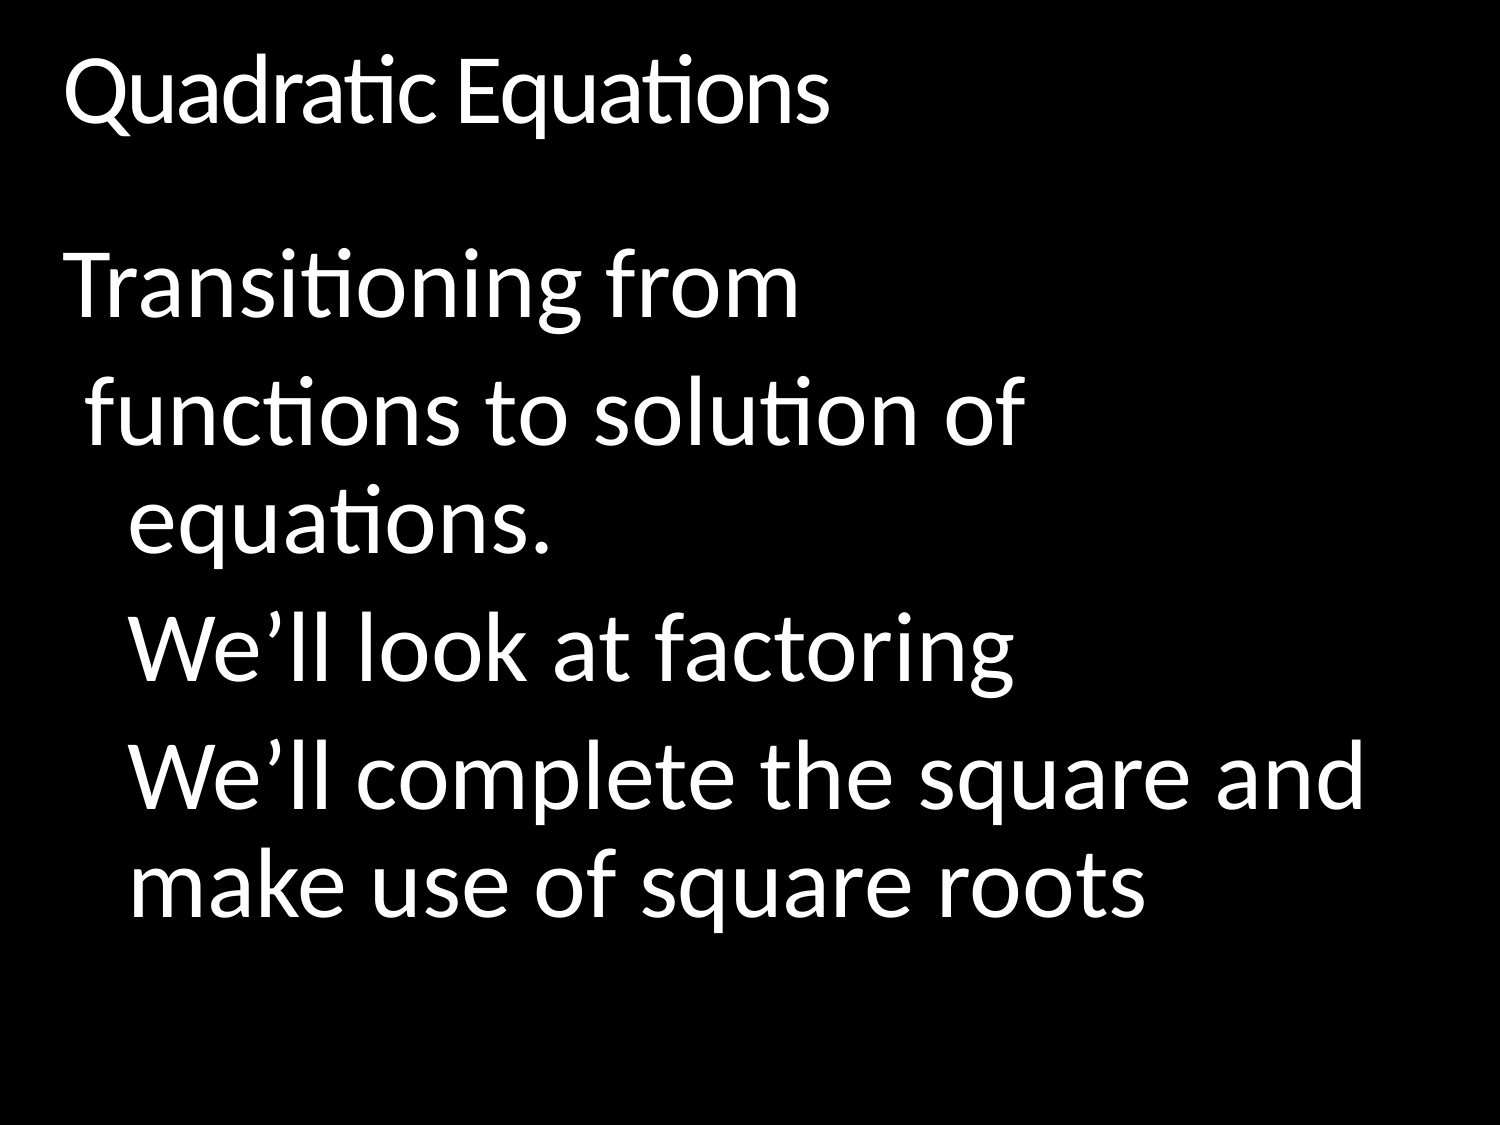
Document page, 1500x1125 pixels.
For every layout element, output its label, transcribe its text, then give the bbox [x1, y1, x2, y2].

list Transitioning from functions to solution of equations. We’ll look at factoring We’ll complete the square and make use of square roots [62, 231, 1438, 1125]
title Quadratic Equations [62, 37, 1438, 147]
